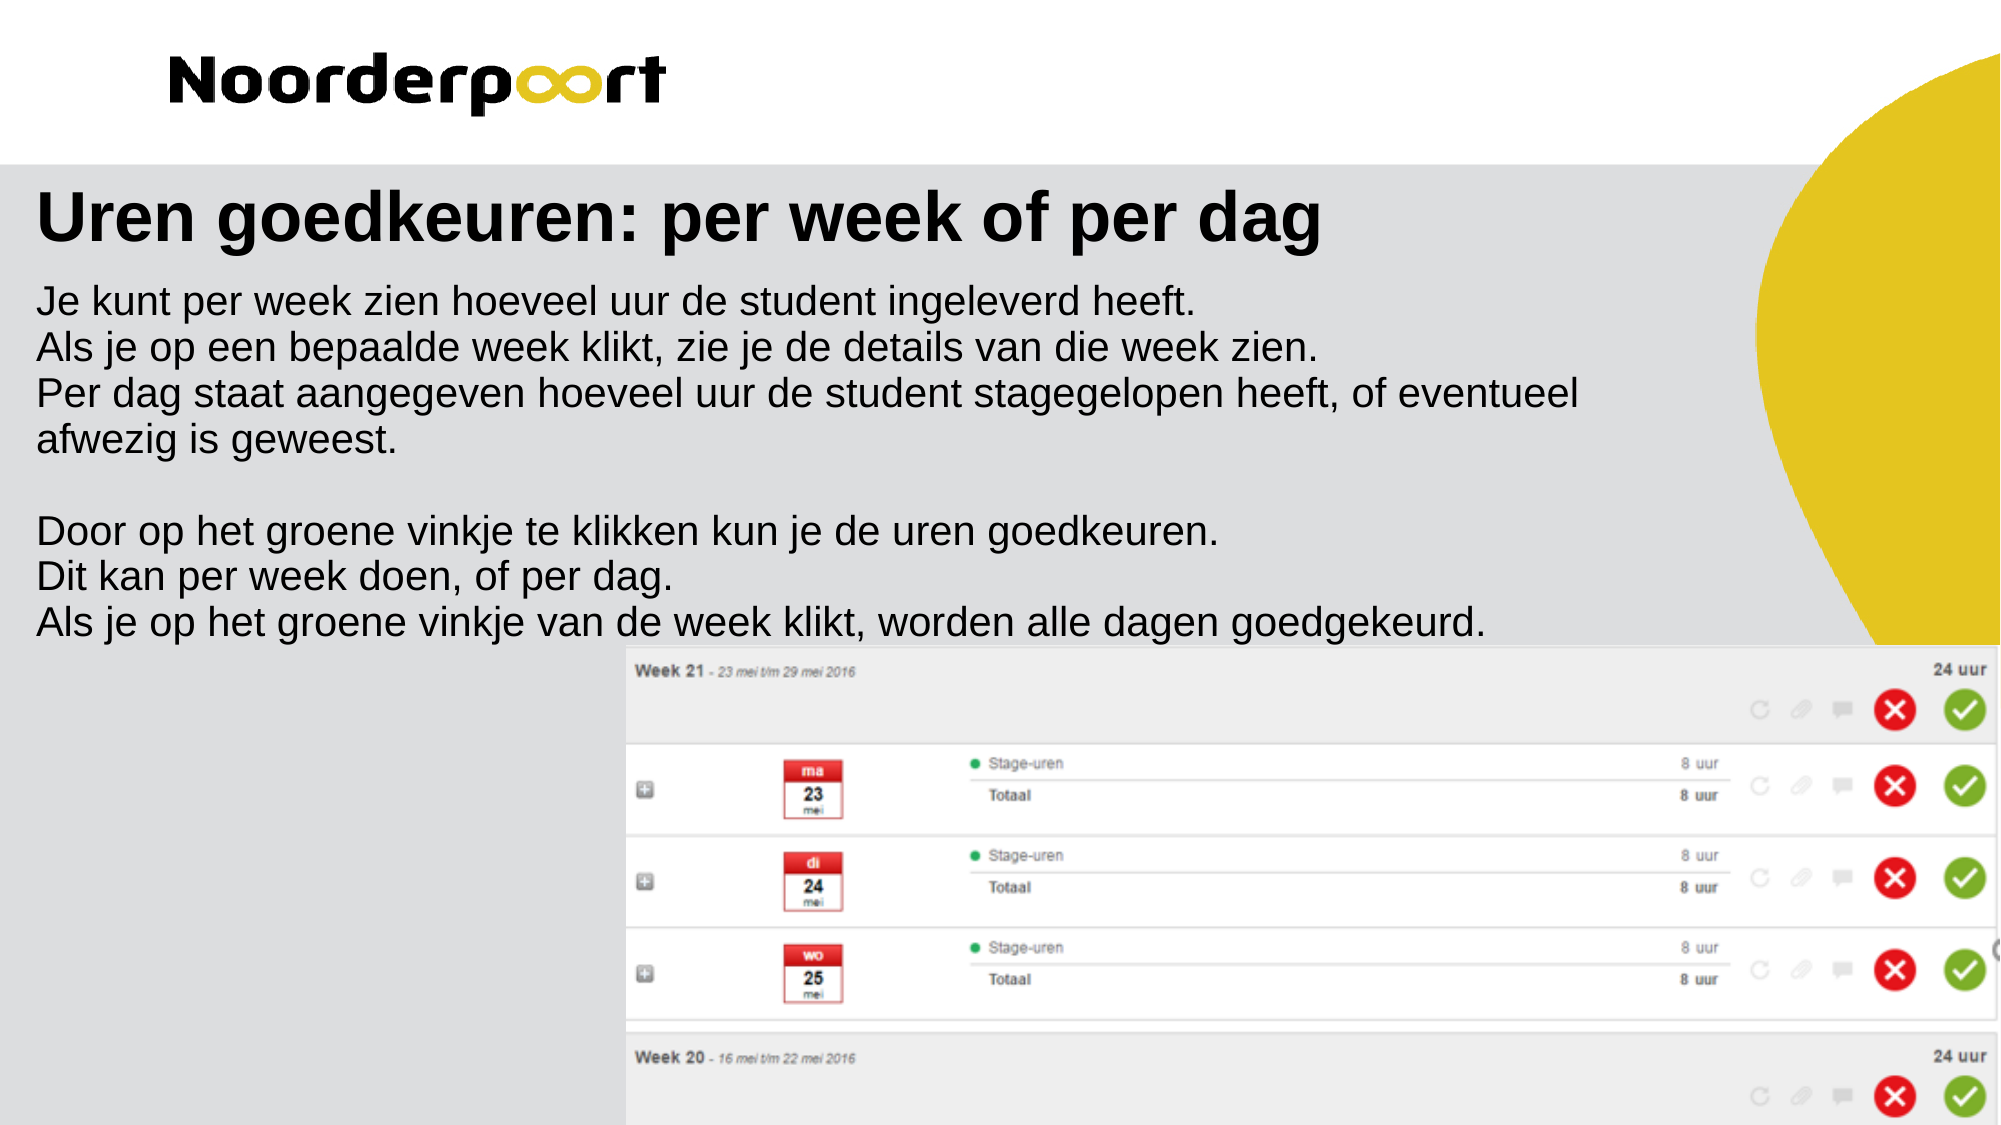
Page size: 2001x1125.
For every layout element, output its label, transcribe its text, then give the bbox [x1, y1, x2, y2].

picture [0, 0, 2001, 1125]
list Je kunt per week zien hoeveel uur de student ingeleverd heeft. Als je op een bepaalde week klikt, zie je de details van die week zien. Per dag staat aangegeven hoeveel uur de student stagegelopen heeft, of eventueel afwezig is geweest. Door op het groene vinkje te klikken kun je de uren goedkeuren. Dit kan per week doen, of per dag. Als je op het groene vinkje van de week klikt, worden alle dagen goedgekeurd. [21, 270, 1599, 855]
title Uren goedkeuren: per week of per dag [21, 202, 1599, 270]
